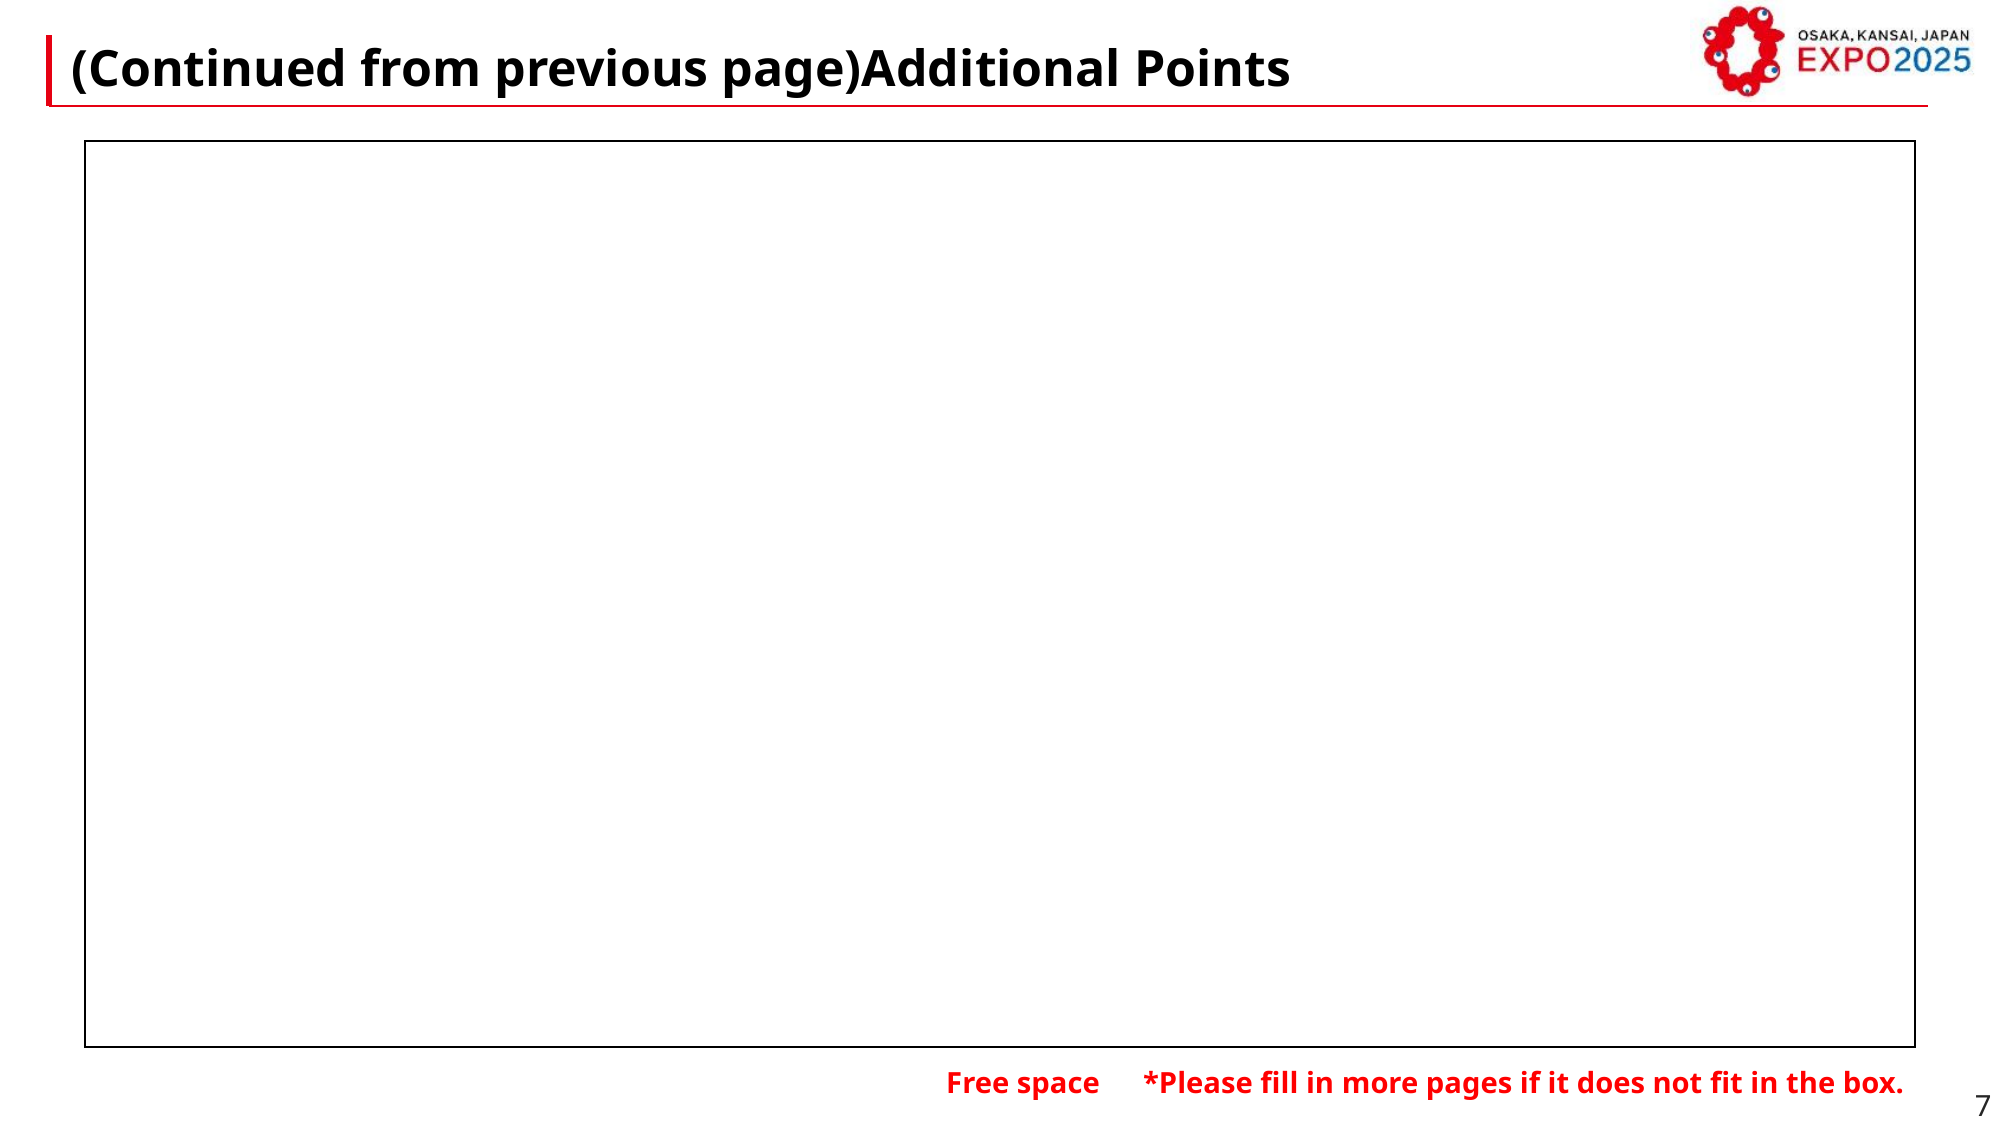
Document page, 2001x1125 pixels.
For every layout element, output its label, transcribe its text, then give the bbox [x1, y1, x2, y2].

text_box [84, 140, 1916, 1048]
text_box Free space *Please fill in more pages if it does not fit in the box. [931, 1056, 1920, 1107]
text_box (Continued from previous page)Additional Points [56, 36, 1598, 105]
slide_number 7 [1637, 1089, 1992, 1125]
picture [1690, 0, 1986, 102]
